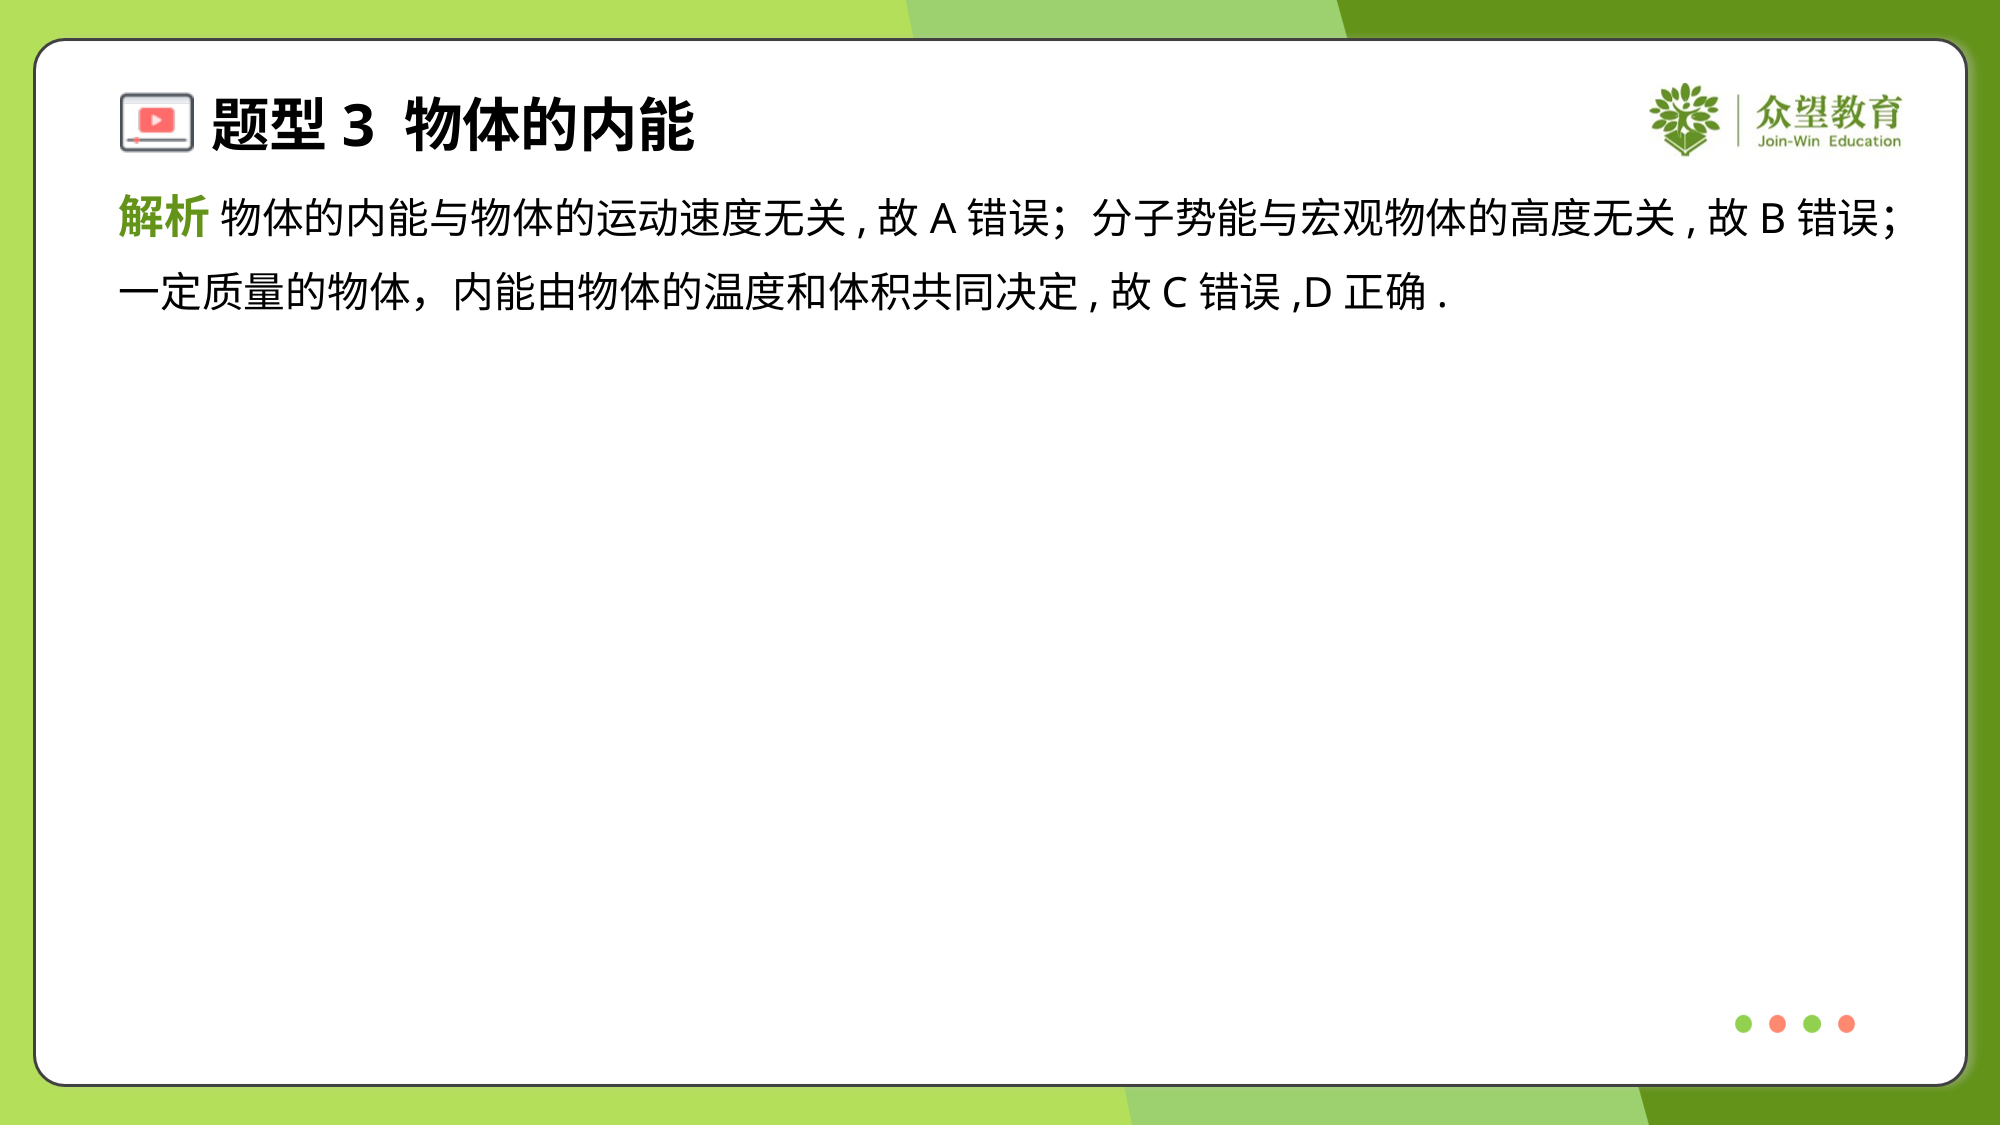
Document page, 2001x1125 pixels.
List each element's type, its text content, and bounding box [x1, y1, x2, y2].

picture [0, 0, 2000, 1125]
text_box 解析 物体的内能与物体的运动速度无关,故A错误；分子势能与宏观物体的高度无关,故B错误； 一定质量的物体，内能由物体的温度和体积共同决定,故C错误,D正确. [118, 159, 1883, 309]
